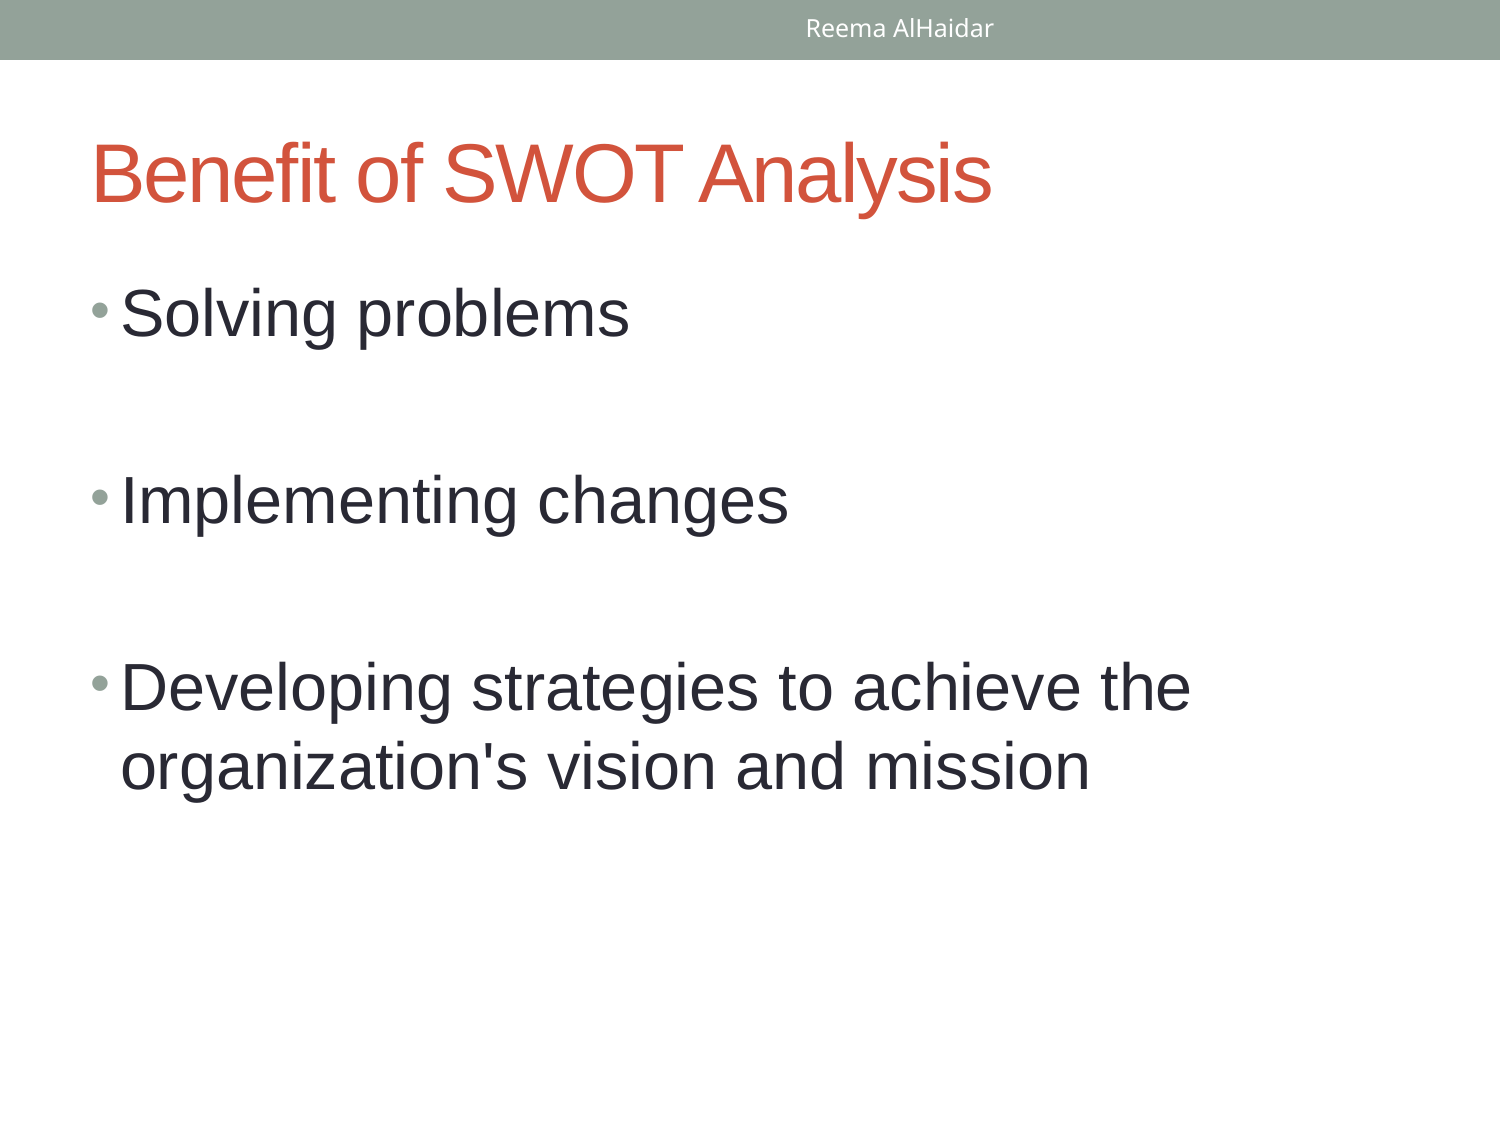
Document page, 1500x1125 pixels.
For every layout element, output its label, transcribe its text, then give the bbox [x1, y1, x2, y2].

title Benefit of SWOT Analysis [75, 87, 1425, 250]
footer Reema AlHaidar [562, 3, 1238, 57]
list Solving problems Implementing changes Developing strategies to achieve the organization's vision and mission [75, 262, 1425, 1063]
